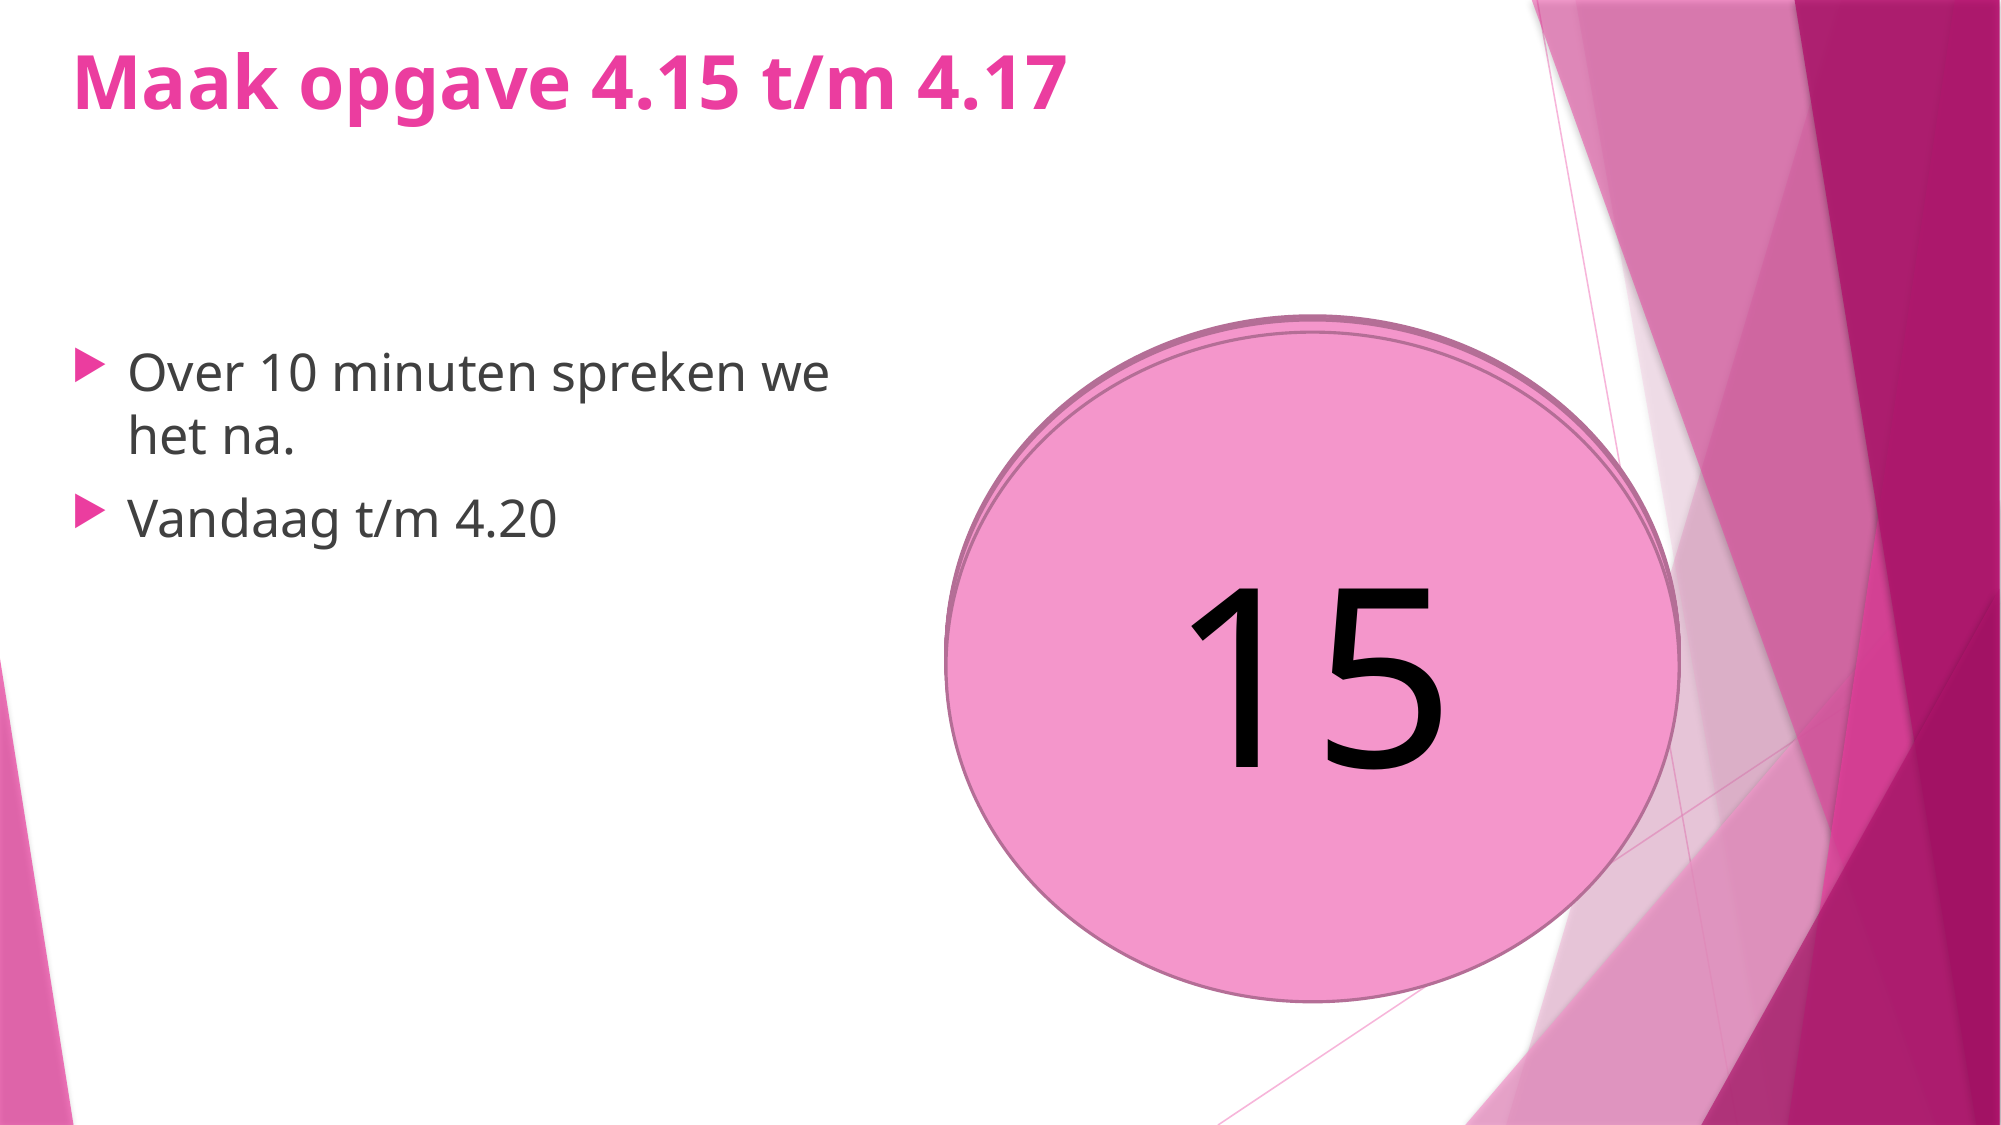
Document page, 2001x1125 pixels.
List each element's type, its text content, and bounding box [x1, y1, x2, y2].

text_box 14 [944, 318, 1681, 648]
text_box 10 [959, 314, 1668, 562]
title Maak opgave 4.15 t/m 4.17 [56, 27, 1522, 319]
list Over 10 minuten spreken we het na. Vandaag t/m 4.20 [56, 332, 865, 1112]
text_box 15 [944, 330, 1681, 1004]
